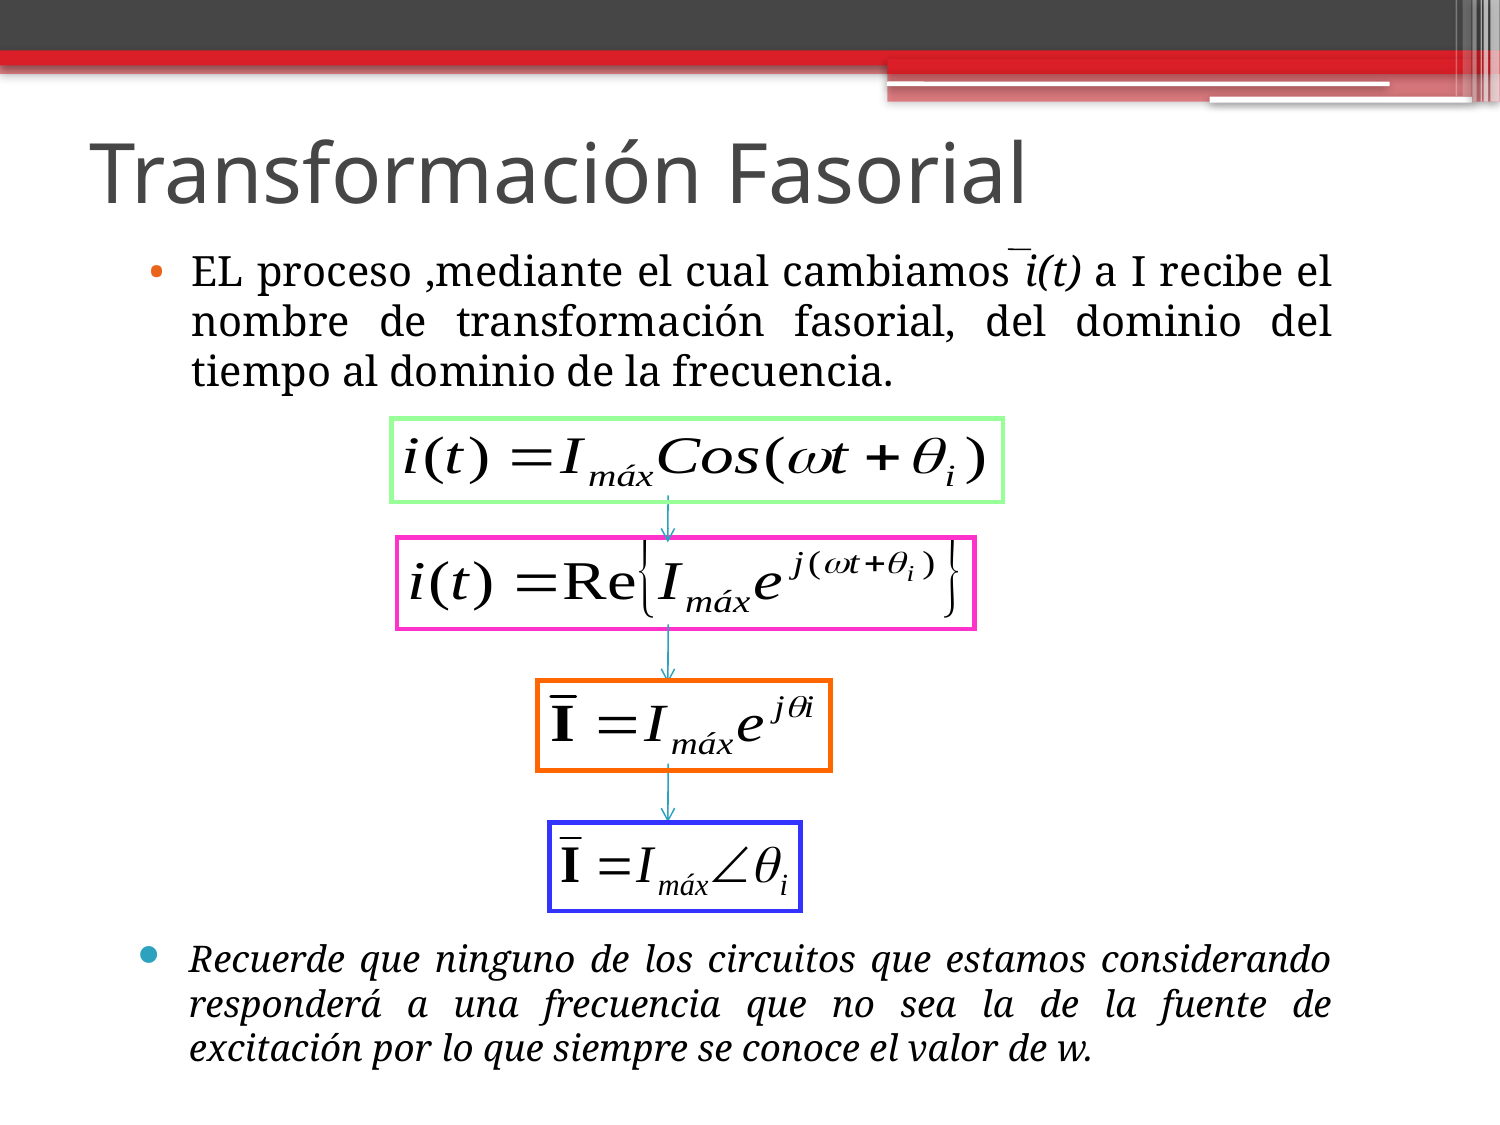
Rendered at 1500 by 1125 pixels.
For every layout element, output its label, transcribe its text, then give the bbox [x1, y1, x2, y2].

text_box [393, 420, 1001, 500]
text_box EL proceso ,mediante el cual cambiamos i(t) a I recibe el nombre de transformación fasorial, del dominio del tiempo al dominio de la frecuencia. [117, 237, 1348, 411]
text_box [539, 682, 829, 769]
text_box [398, 539, 973, 627]
text_box Recuerde que ninguno de los circuitos que estamos considerando responderá a una frecuencia que no sea la de la fuente de excitación por lo que siempre se conoce el valor de w. [117, 928, 1348, 1102]
title Transformación Fasorial [75, 82, 1425, 258]
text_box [551, 824, 799, 909]
